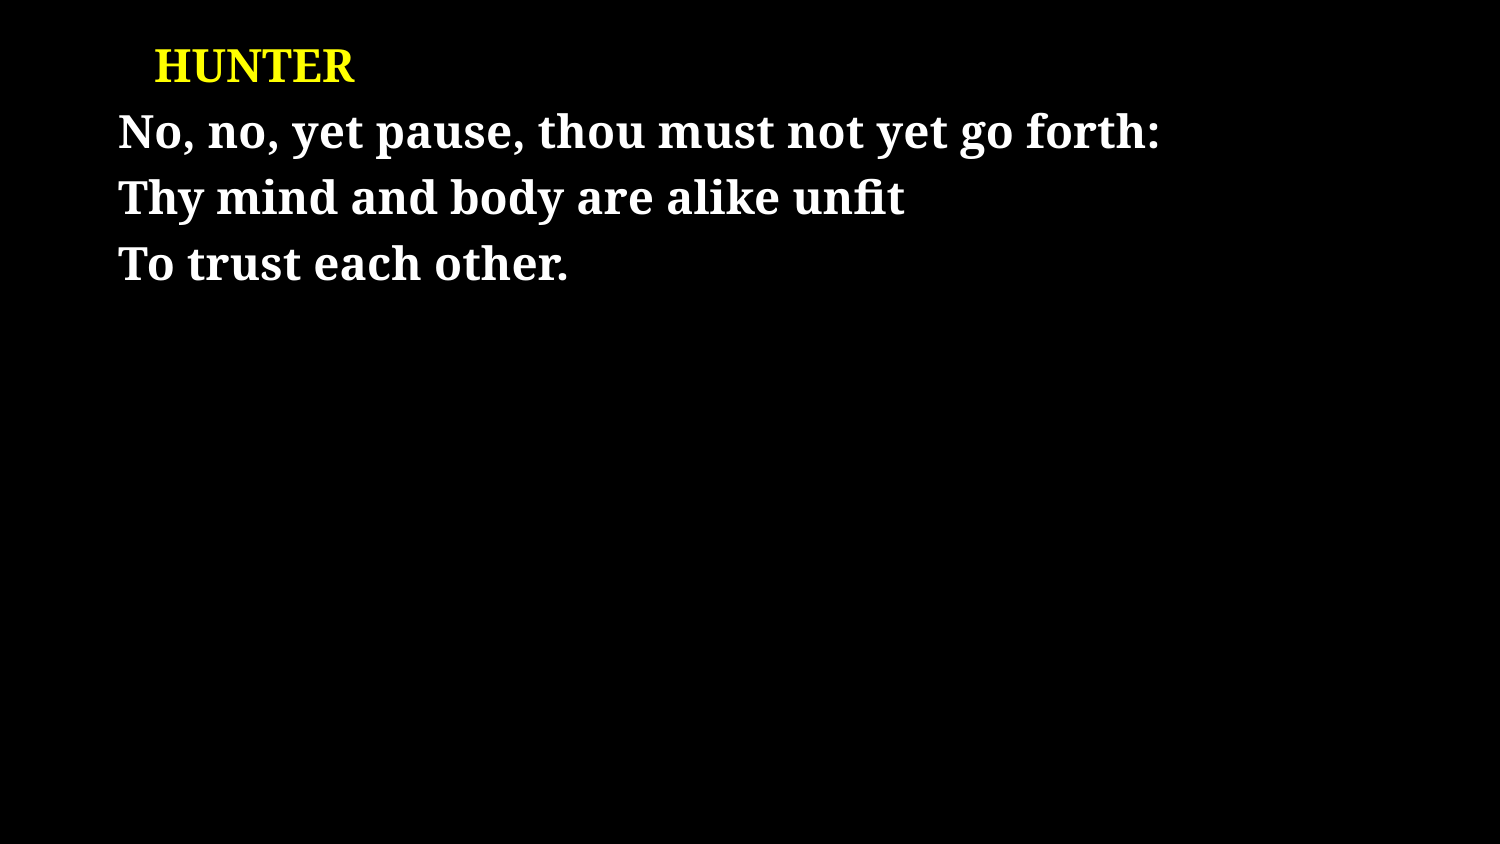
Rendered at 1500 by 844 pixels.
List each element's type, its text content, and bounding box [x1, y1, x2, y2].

title HUNTER No, no, yet pause, thou must not yet go forth: Thy mind and body are alike unfit To trust each other. [103, 17, 1397, 299]
